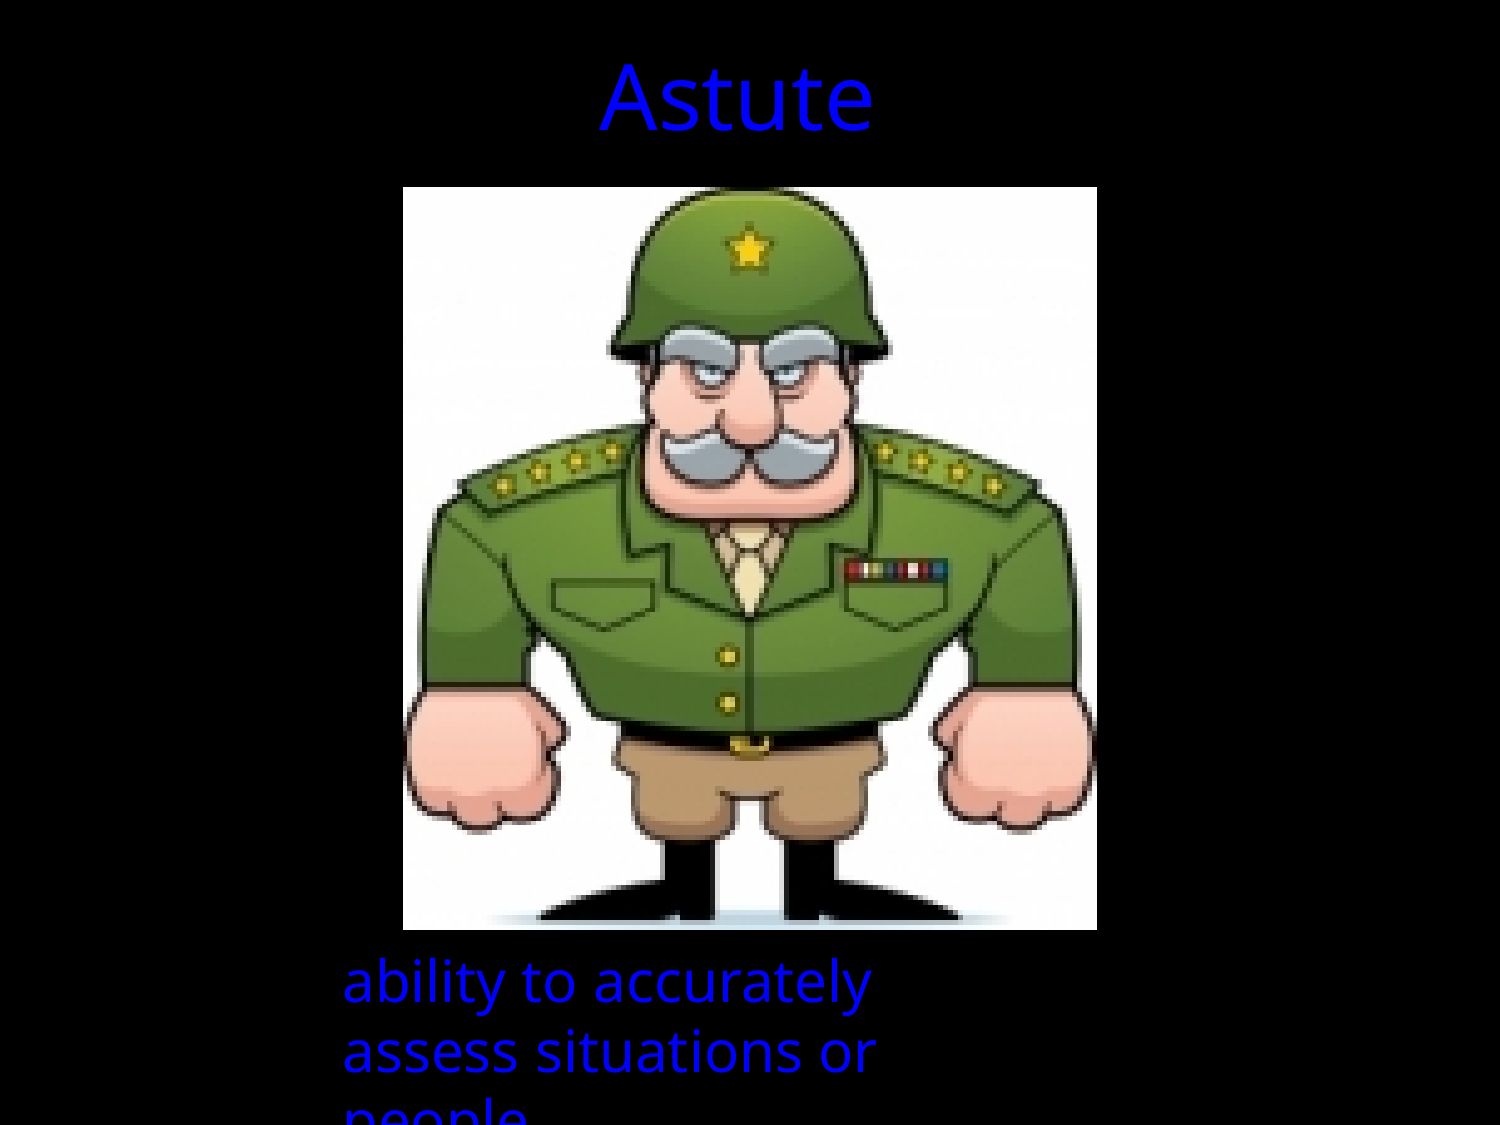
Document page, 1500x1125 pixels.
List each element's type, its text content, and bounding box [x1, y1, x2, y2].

title Astute [75, 0, 1425, 186]
text_box ability to accurately assess situations or people Discerning [327, 939, 1078, 1125]
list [74, 186, 1426, 930]
